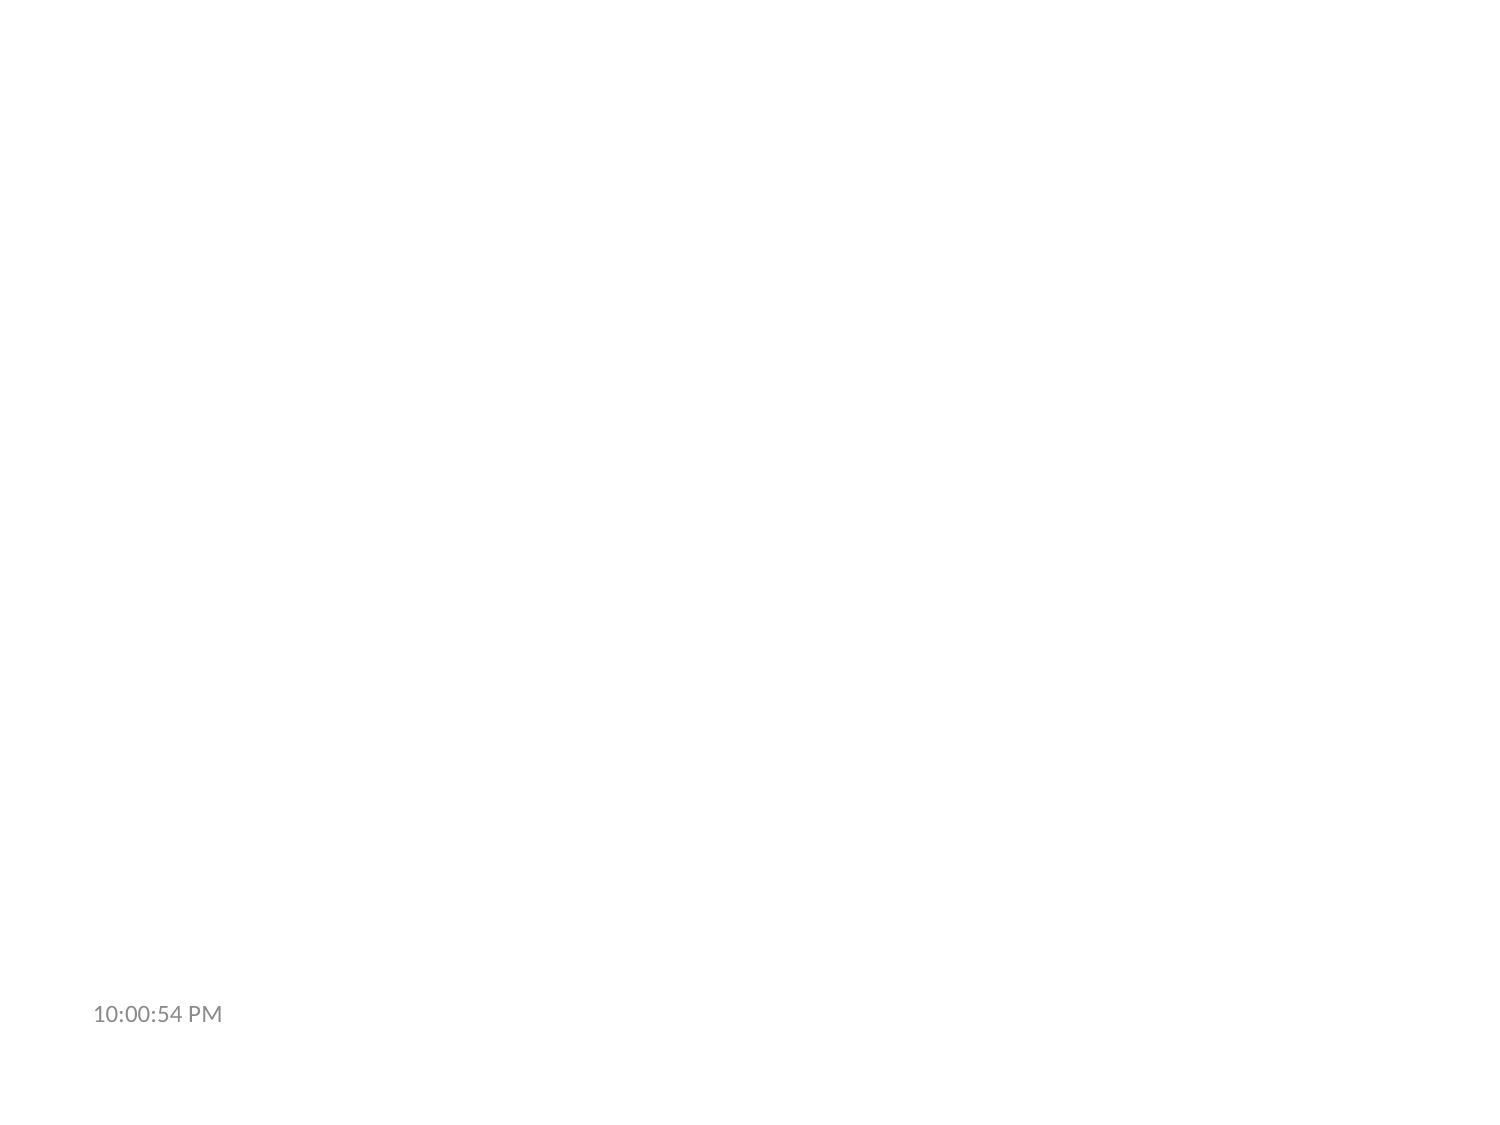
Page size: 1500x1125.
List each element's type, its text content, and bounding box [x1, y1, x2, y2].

text_box 3:35:09 PM [77, 982, 428, 1043]
